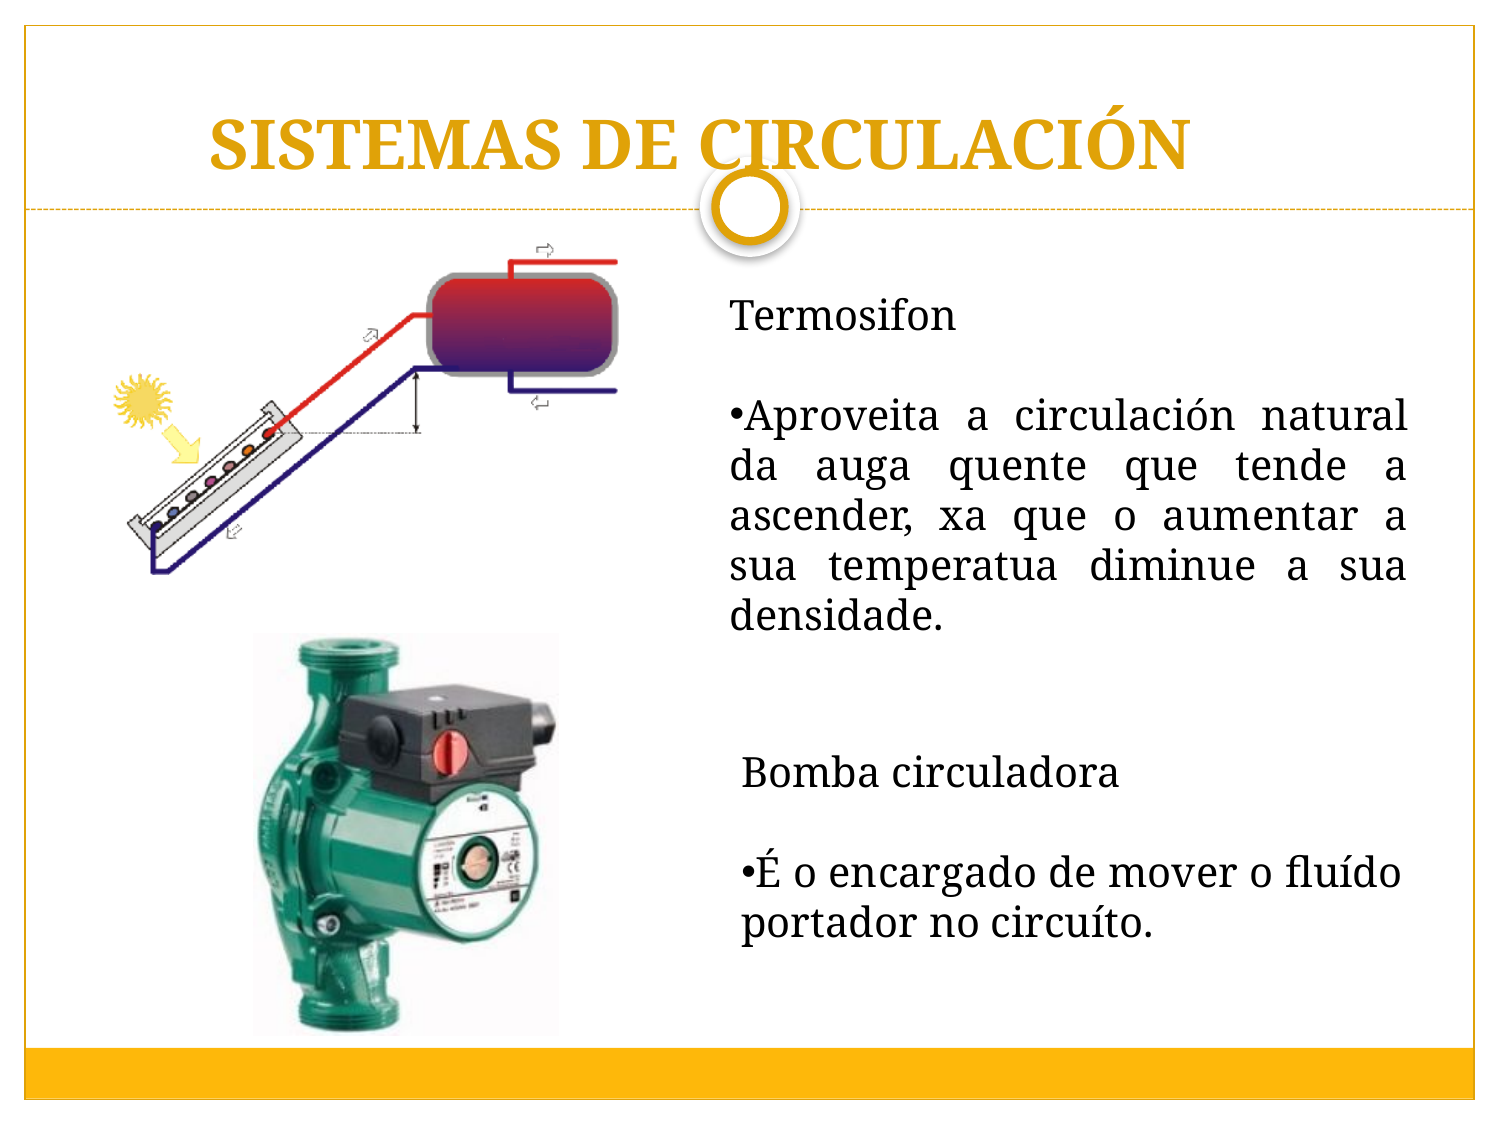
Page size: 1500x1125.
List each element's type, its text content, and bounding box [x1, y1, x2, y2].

picture [253, 633, 559, 1036]
title SISTEMAS DE CIRCULACIÓN [194, 66, 1297, 191]
text_box Termosifon Aproveita a circulación natural da auga quente que tende a ascender, xa que o aumentar a sua temperatua diminue a sua densidade. [714, 281, 1424, 647]
text_box Bomba circuladora É o encargado de mover o fluído portador no circuíto. [726, 738, 1418, 954]
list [100, 243, 619, 575]
